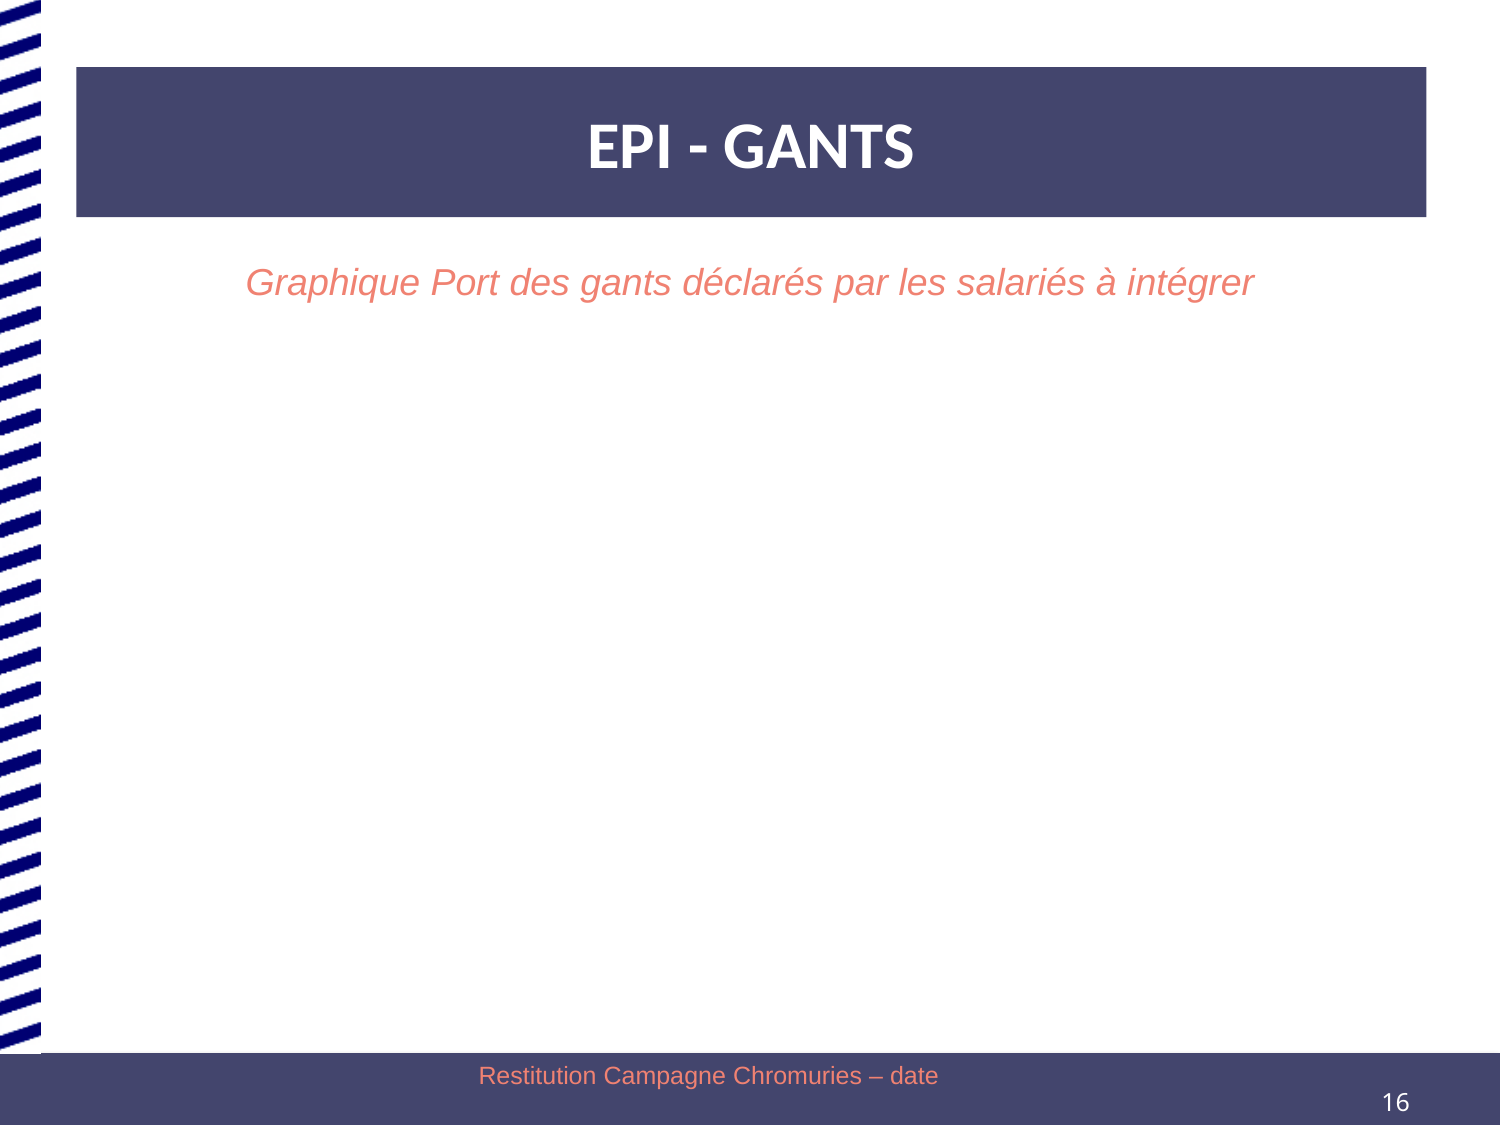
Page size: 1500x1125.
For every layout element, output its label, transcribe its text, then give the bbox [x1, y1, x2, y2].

title Epi - GANTS [76, 67, 1427, 218]
footer Restitution Campagne Chromuries – date [456, 1044, 963, 1105]
text_box Graphique Port des gants déclarés par les salariés à intégrer [74, 250, 1425, 311]
picture [0, 0, 41, 1054]
slide_number 16 [1074, 1073, 1425, 1125]
